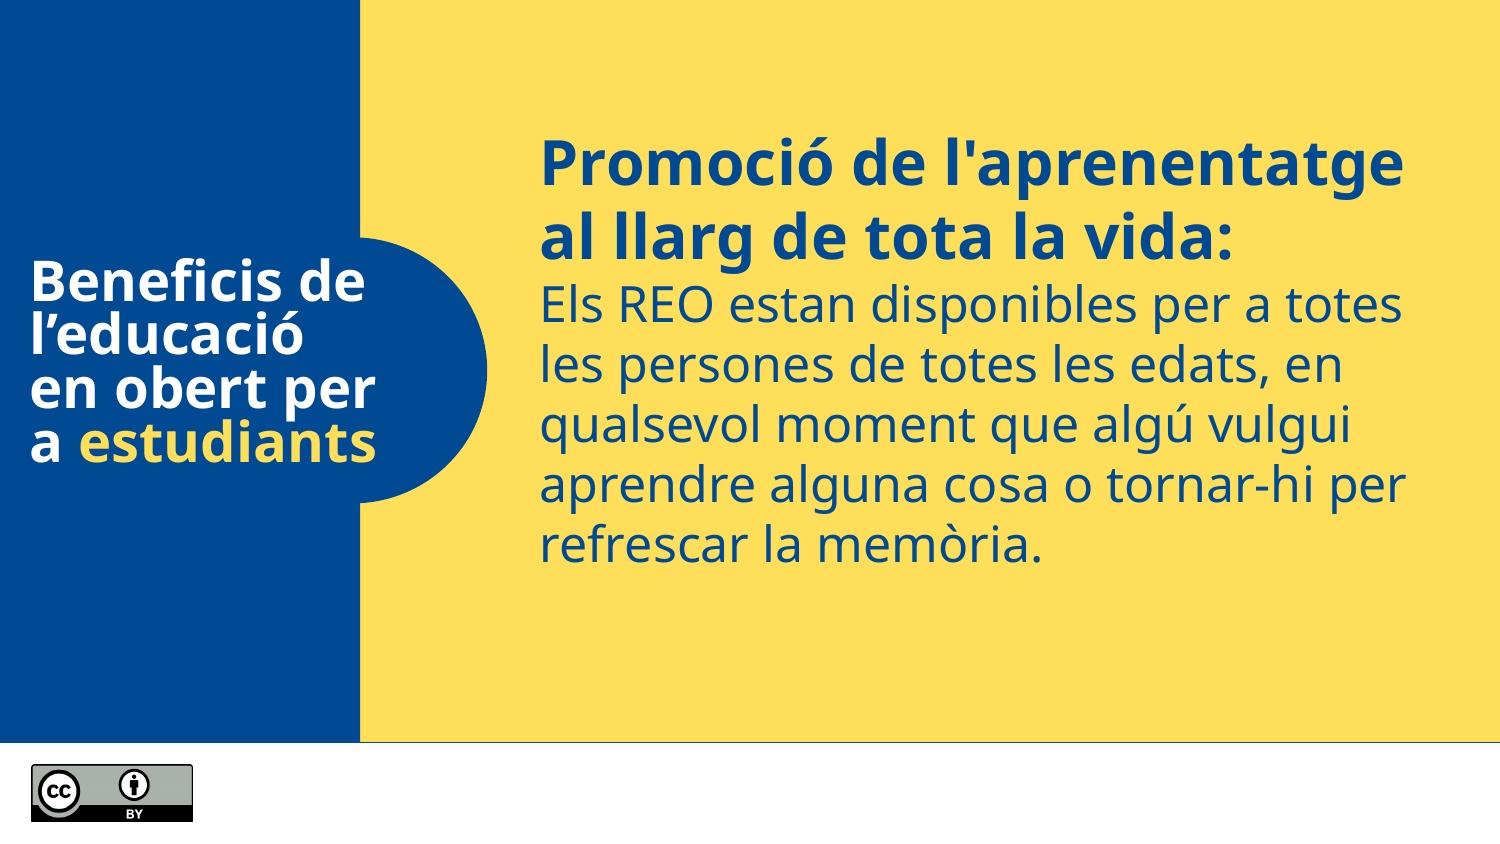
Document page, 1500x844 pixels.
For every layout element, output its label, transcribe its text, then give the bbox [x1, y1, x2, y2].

text_box Promoció de l'aprenentatge al llarg de tota la vida: Els REO estan disponibles per a totes les persones de totes les edats, en qualsevol moment que algú vulgui aprendre alguna cosa o tornar-hi per refrescar la memòria. [524, 107, 1436, 677]
text_box [291, 244, 488, 504]
picture [31, 764, 193, 822]
text_box [317, 237, 389, 242]
text_box Beneficis de l’educació en obert per a estudiants [14, 242, 397, 489]
text_box [0, 750, 1500, 844]
text_box [0, 0, 361, 742]
